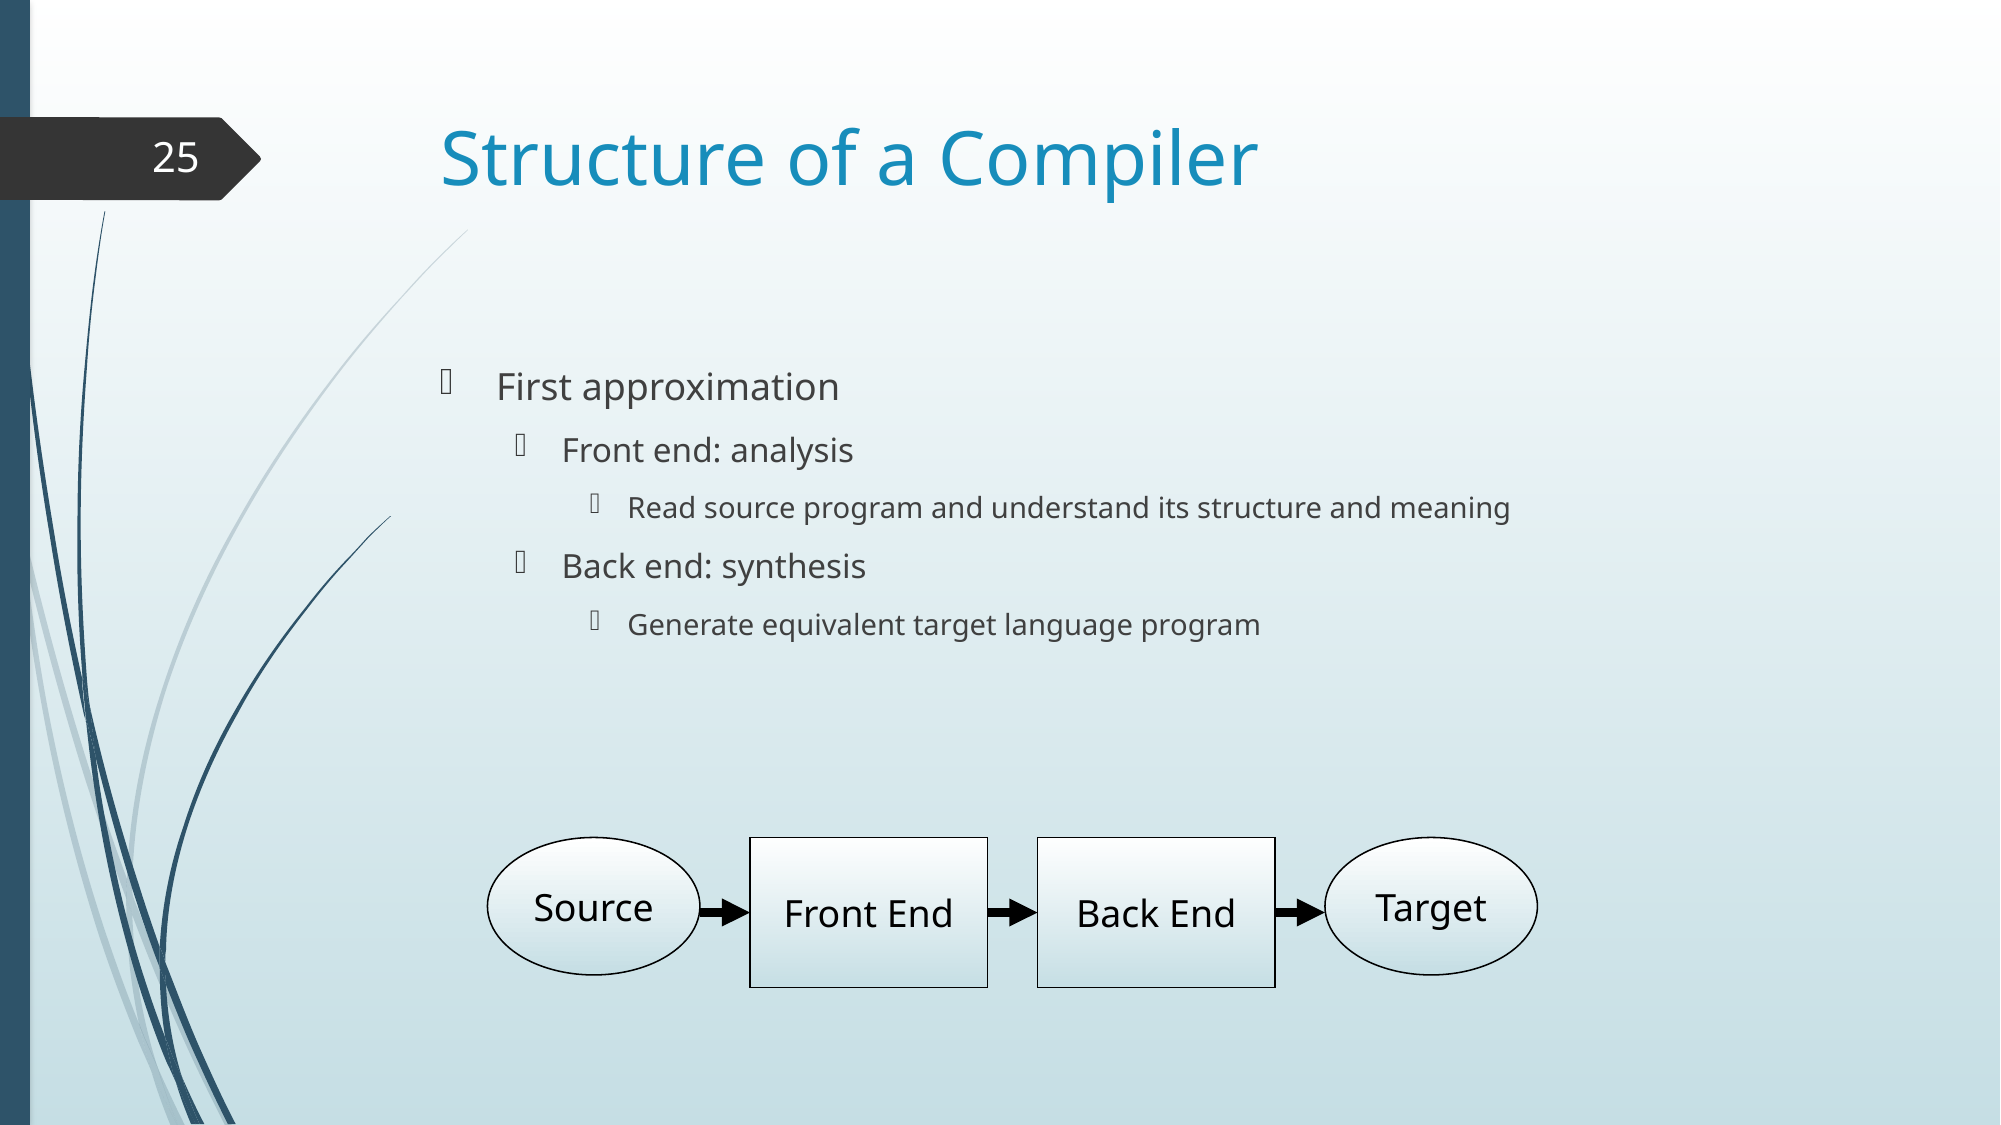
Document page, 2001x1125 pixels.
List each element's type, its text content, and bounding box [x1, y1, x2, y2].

list First approximation Front end: analysis Read source program and understand its structure and meaning Back end: synthesis Generate equivalent target language program [424, 355, 1888, 975]
title Structure of a Compiler [425, 102, 1888, 313]
text_box Front End [749, 837, 988, 988]
text_box Target [1324, 837, 1538, 975]
text_box Source [487, 837, 700, 975]
text_box [987, 906, 1038, 919]
text_box [1274, 906, 1325, 919]
text_box [699, 906, 751, 919]
text_box Back End [1037, 837, 1275, 988]
slide_number 25 [87, 129, 216, 190]
